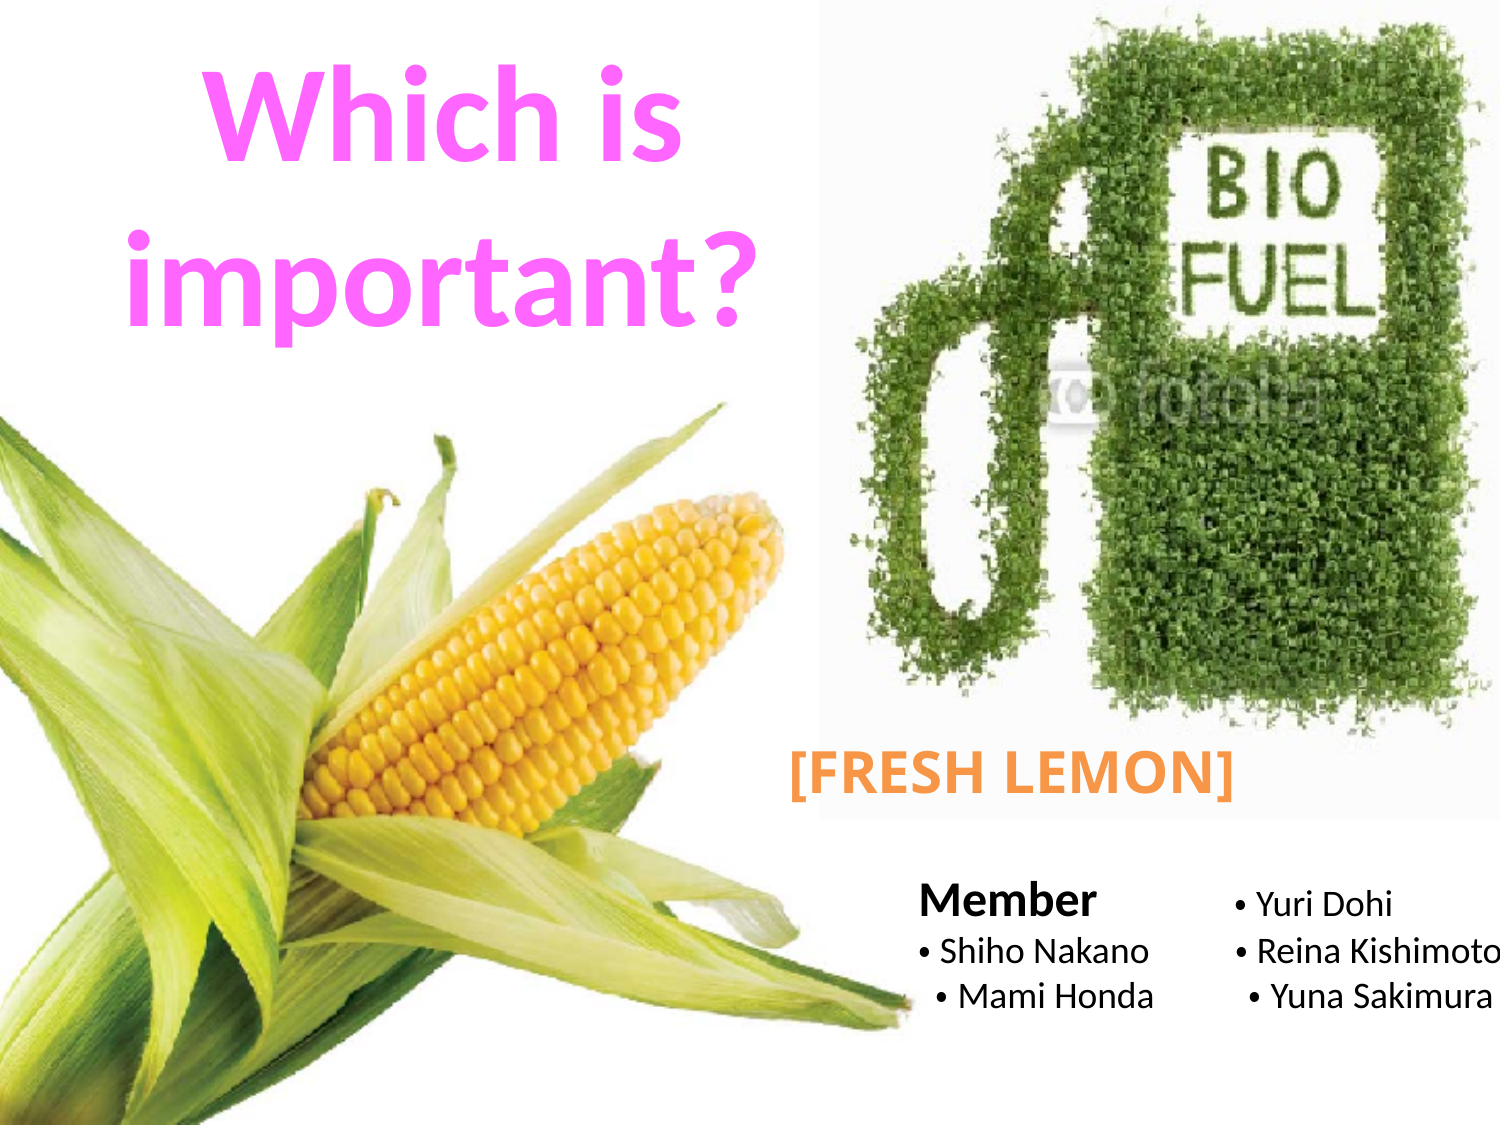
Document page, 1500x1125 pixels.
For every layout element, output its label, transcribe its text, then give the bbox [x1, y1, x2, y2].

text_box Which is important? [17, 39, 798, 338]
text_box Member ・Yuri Dohi ・Shiho Nakano ・Reina Kishimoto ・Mami Honda ・Yuna Sakimura [936, 853, 1500, 1069]
picture [0, 0, 1500, 1125]
